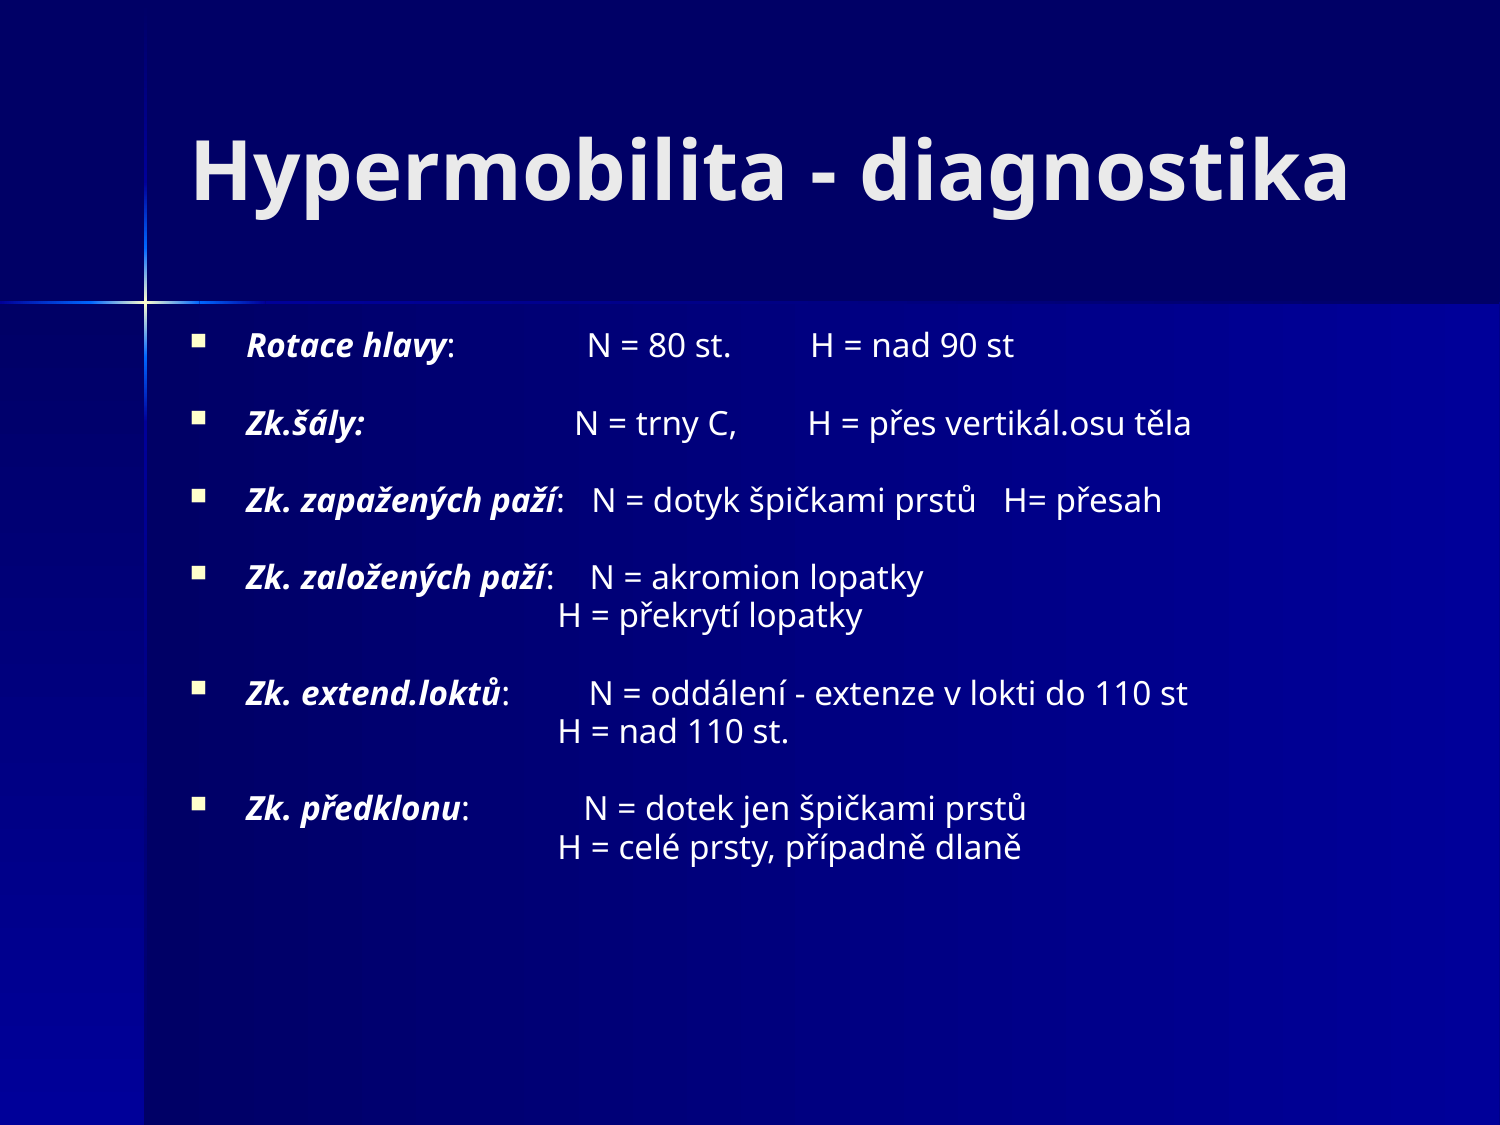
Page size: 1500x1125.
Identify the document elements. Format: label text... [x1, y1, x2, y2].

list Rotace hlavy: N = 80 st. H = nad 90 st Zk.šály: N = trny C, H = přes vertikál.osu těla Zk. zapažených paží: N = dotyk špičkami prstů H= přesah Zk. založených paží: N = akromion lopatky H = překrytí lopatky Zk. extend.loktů: N = oddálení - extenze v lokti do 110 st H = nad 110 st. Zk. předklonu: N = dotek jen špičkami prstů H = celé prsty, případně dlaně [174, 324, 1413, 1001]
title Hypermobilita - diagnostika [174, 49, 1413, 286]
